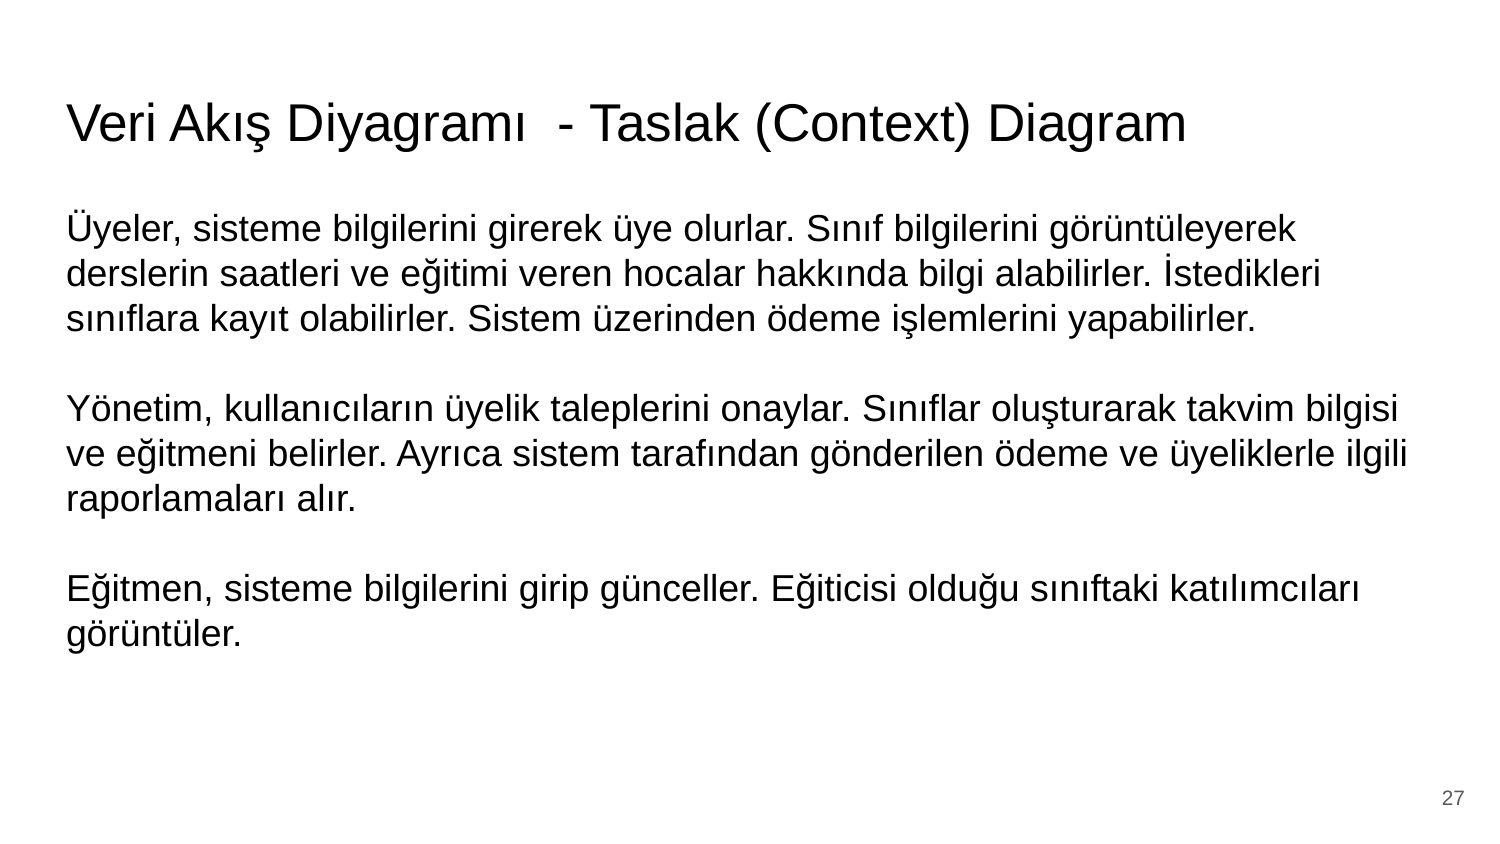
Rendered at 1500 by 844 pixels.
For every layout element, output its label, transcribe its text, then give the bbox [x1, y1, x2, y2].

title Veri Akış Diyagramı - Taslak (Context) Diagram [51, 72, 1449, 167]
slide_number 27 [1389, 764, 1480, 830]
list Üyeler, sisteme bilgilerini girerek üye olurlar. Sınıf bilgilerini görüntüleyerek derslerin saatleri ve eğitimi veren hocalar hakkında bilgi alabilirler. İstedikleri sınıflara kayıt olabilirler. Sistem üzerinden ödeme işlemlerini yapabilirler. Yönetim, kullanıcıların üyelik taleplerini onaylar. Sınıflar oluşturarak takvim bilgisi ve eğitmeni belirler. Ayrıca sistem tarafından gönderilen ödeme ve üyeliklerle ilgili raporlamaları alır. Eğitmen, sisteme bilgilerini girip günceller. Eğiticisi olduğu sınıftaki katılımcıları görüntüler. [51, 189, 1449, 750]
